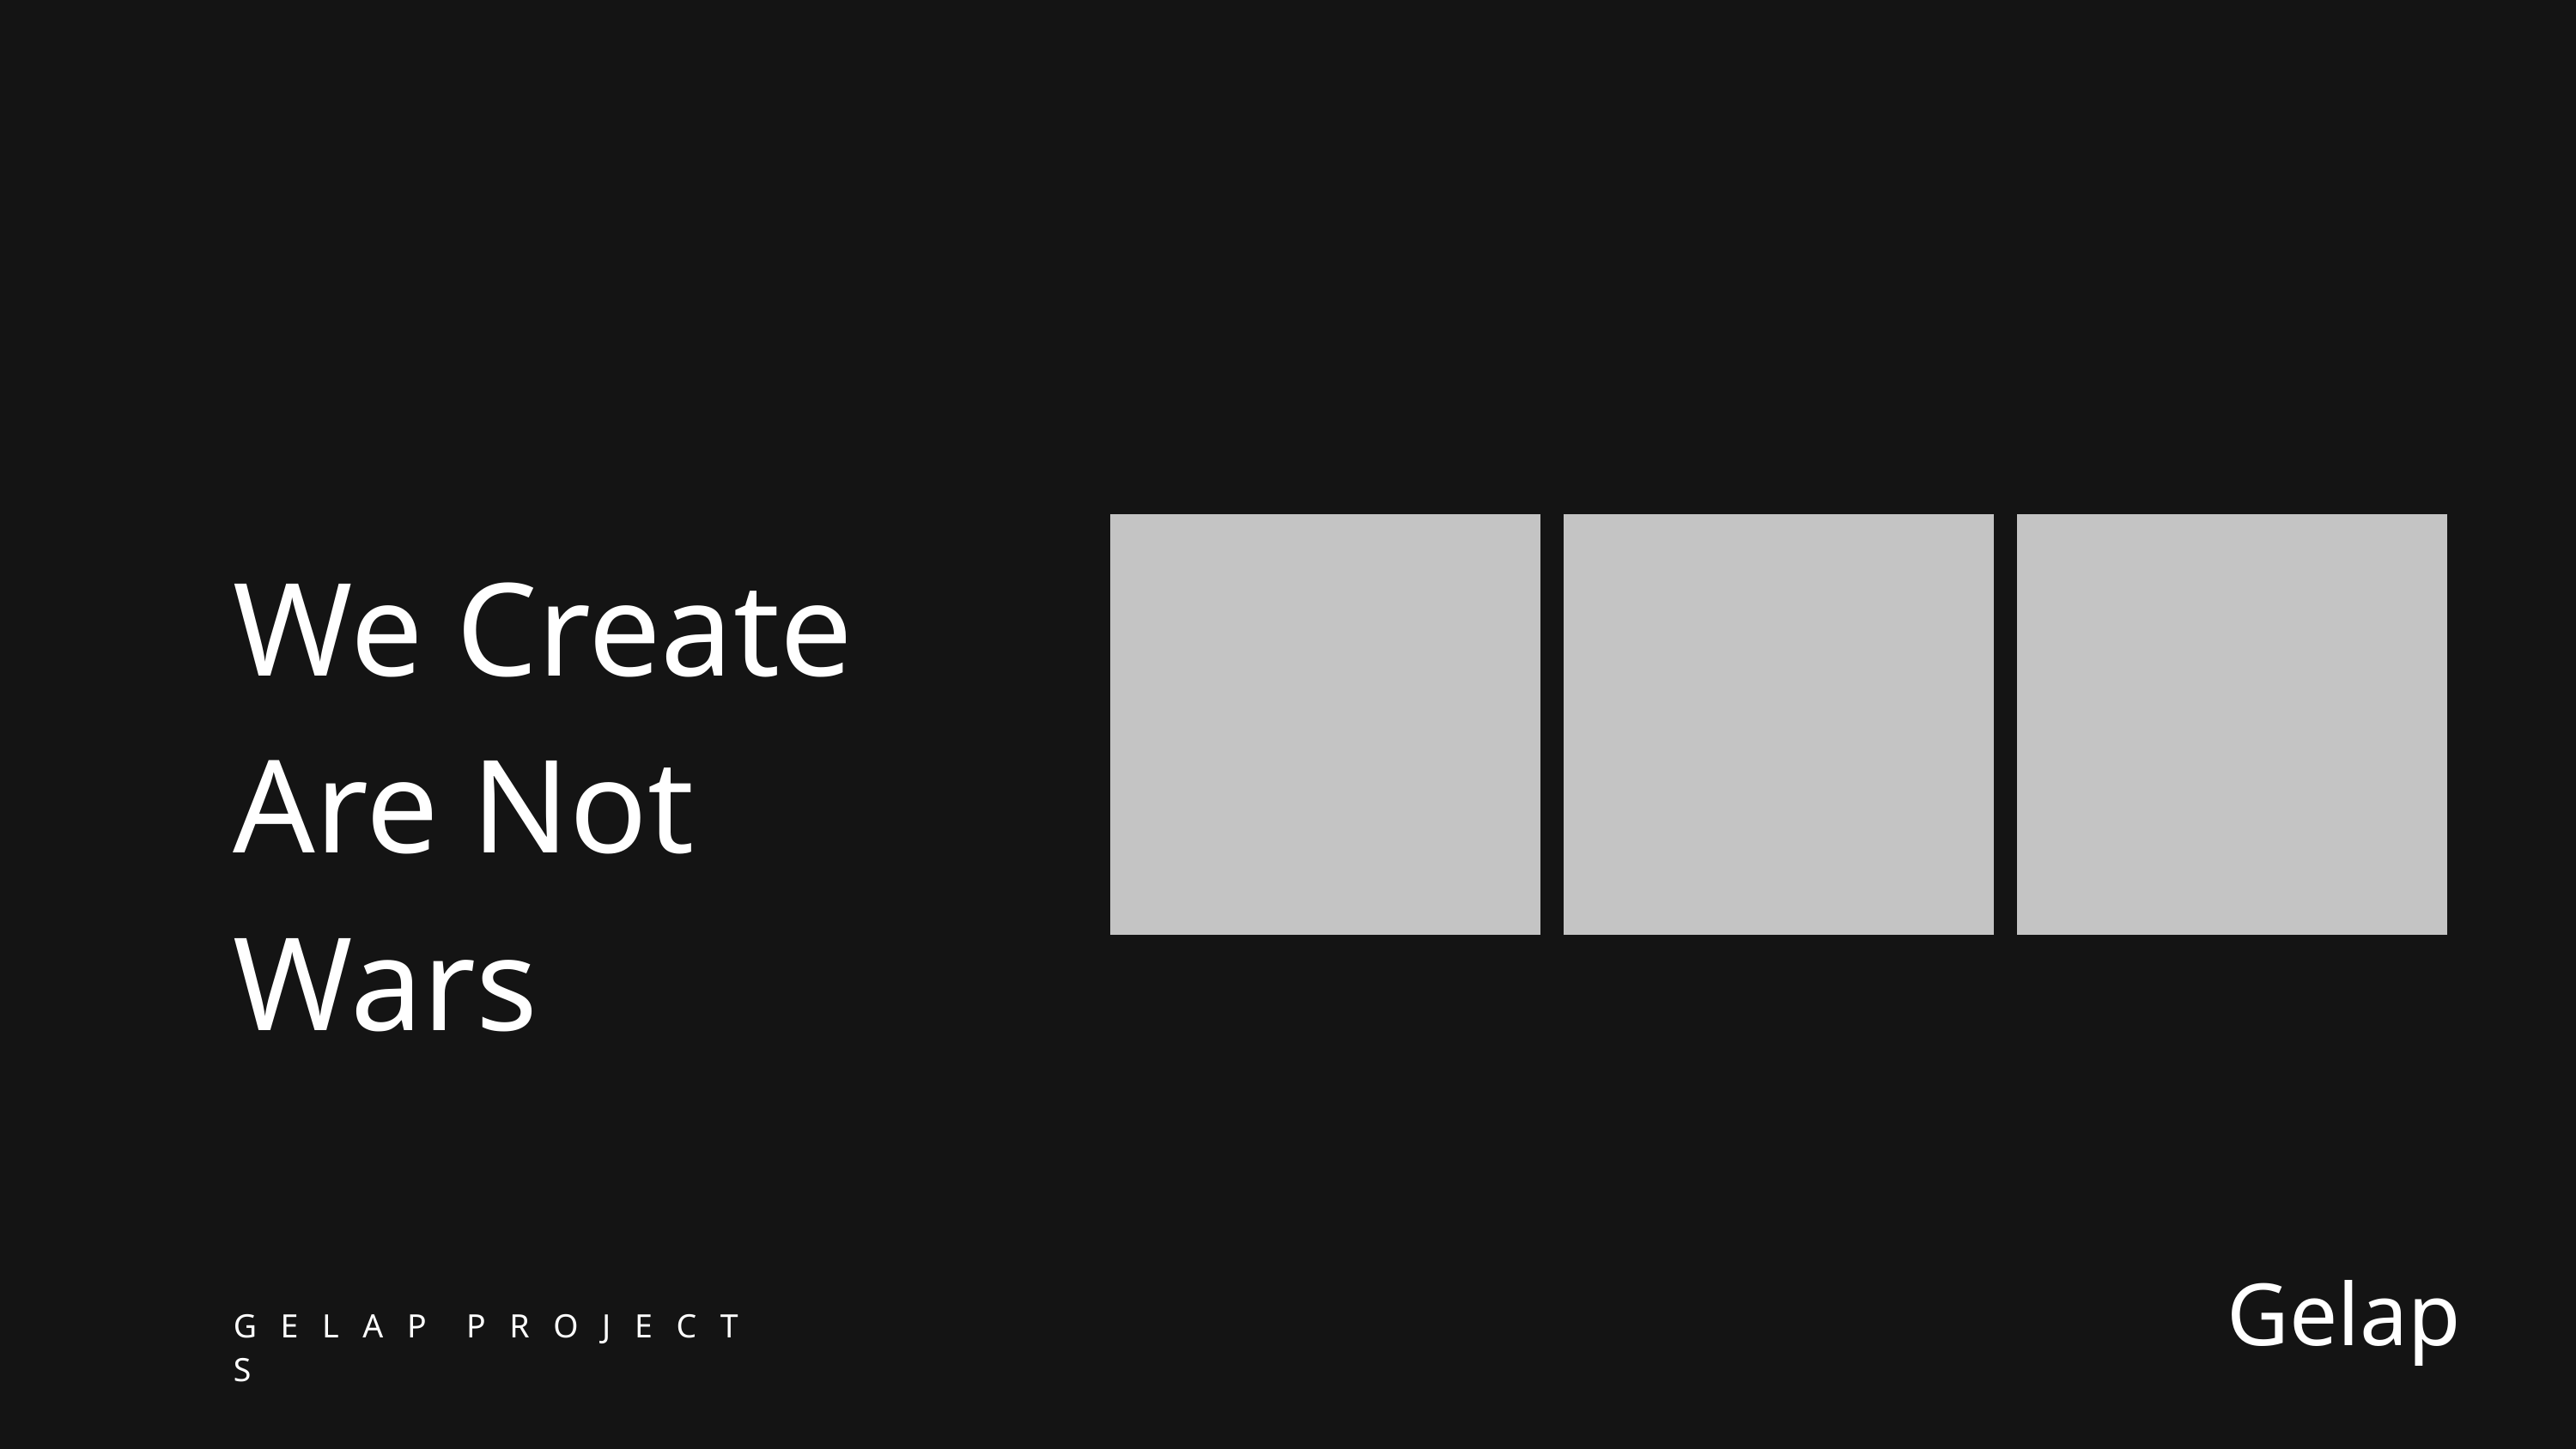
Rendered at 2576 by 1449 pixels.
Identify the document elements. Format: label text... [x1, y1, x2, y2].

picture [1110, 514, 1540, 936]
picture [1564, 514, 1994, 936]
picture [2017, 514, 2447, 936]
text_box G E L A P P R O J E C T S [233, 1300, 761, 1344]
text_box Gelap. [2227, 1244, 2465, 1363]
text_box We Create Are Not Wars [233, 547, 970, 901]
